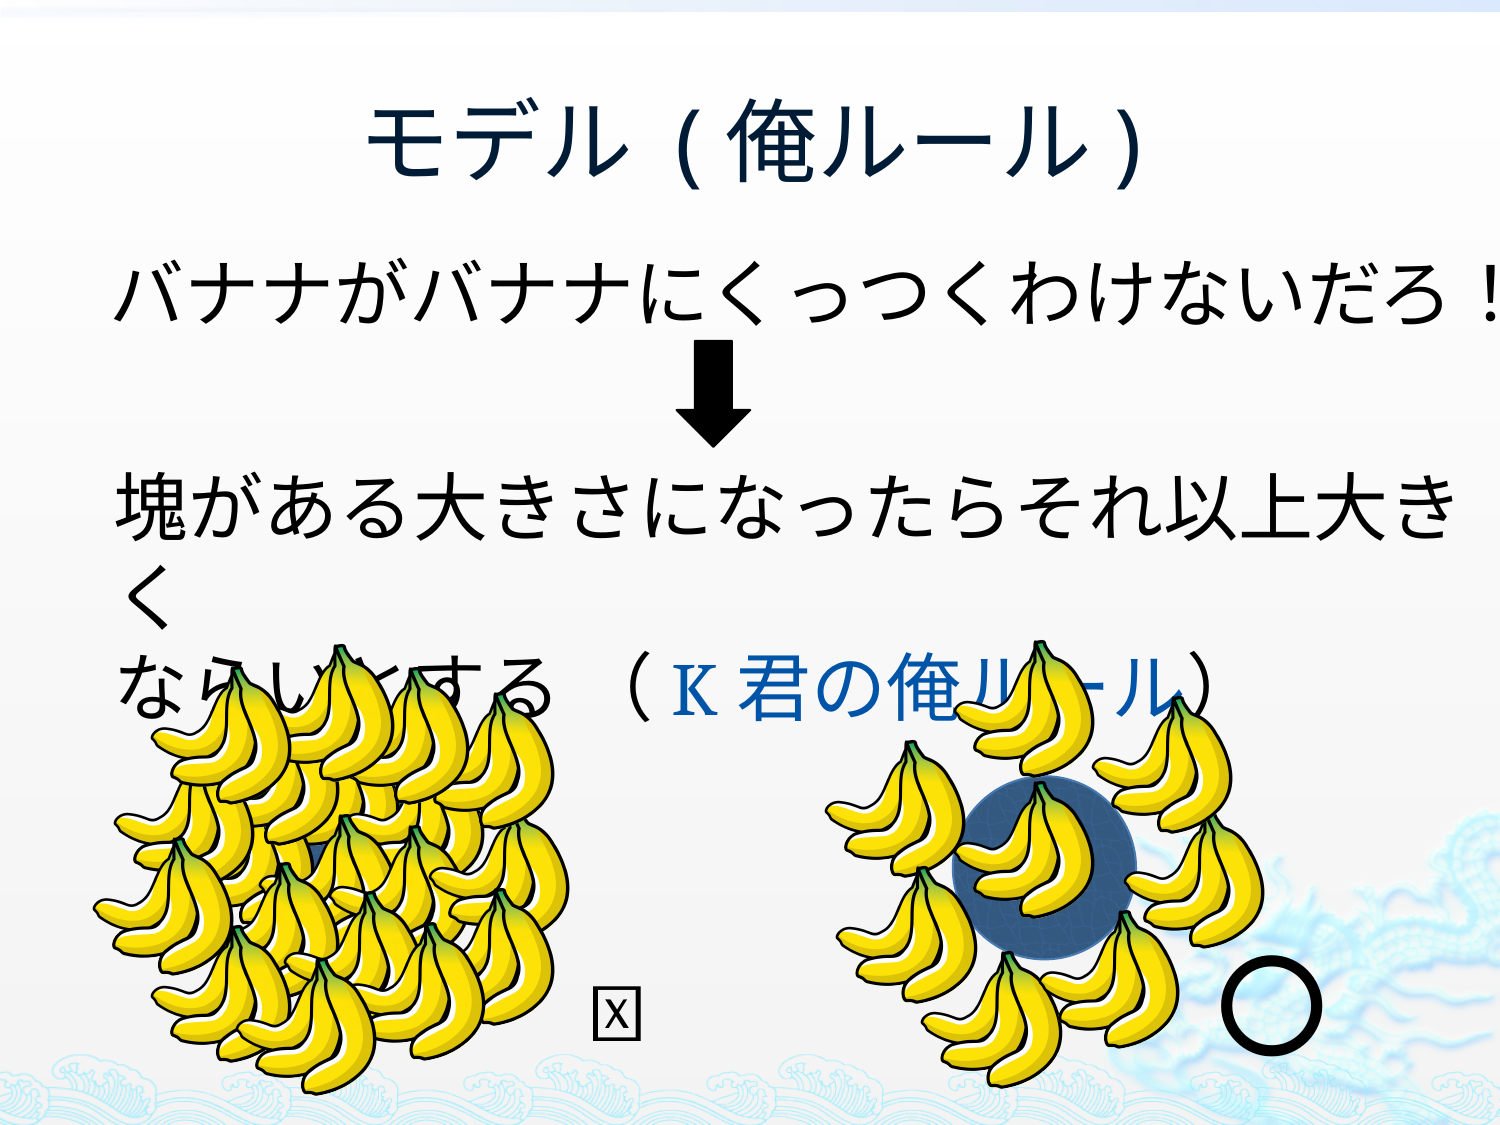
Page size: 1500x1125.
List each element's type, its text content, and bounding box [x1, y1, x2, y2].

text_box ❌ [571, 939, 708, 1075]
text_box 塊がある大きさになったらそれ以上大きく ならいとする （K君の俺ルール） [98, 453, 1500, 738]
picture [80, 626, 589, 1113]
picture [813, 623, 1284, 1106]
text_box バナナがバナナにくっつくわけないだろ！ [94, 238, 1500, 344]
text_box [675, 339, 752, 448]
text_box ⭕️ [1201, 934, 1365, 1070]
title モデル (俺ルール) [75, 45, 1425, 233]
